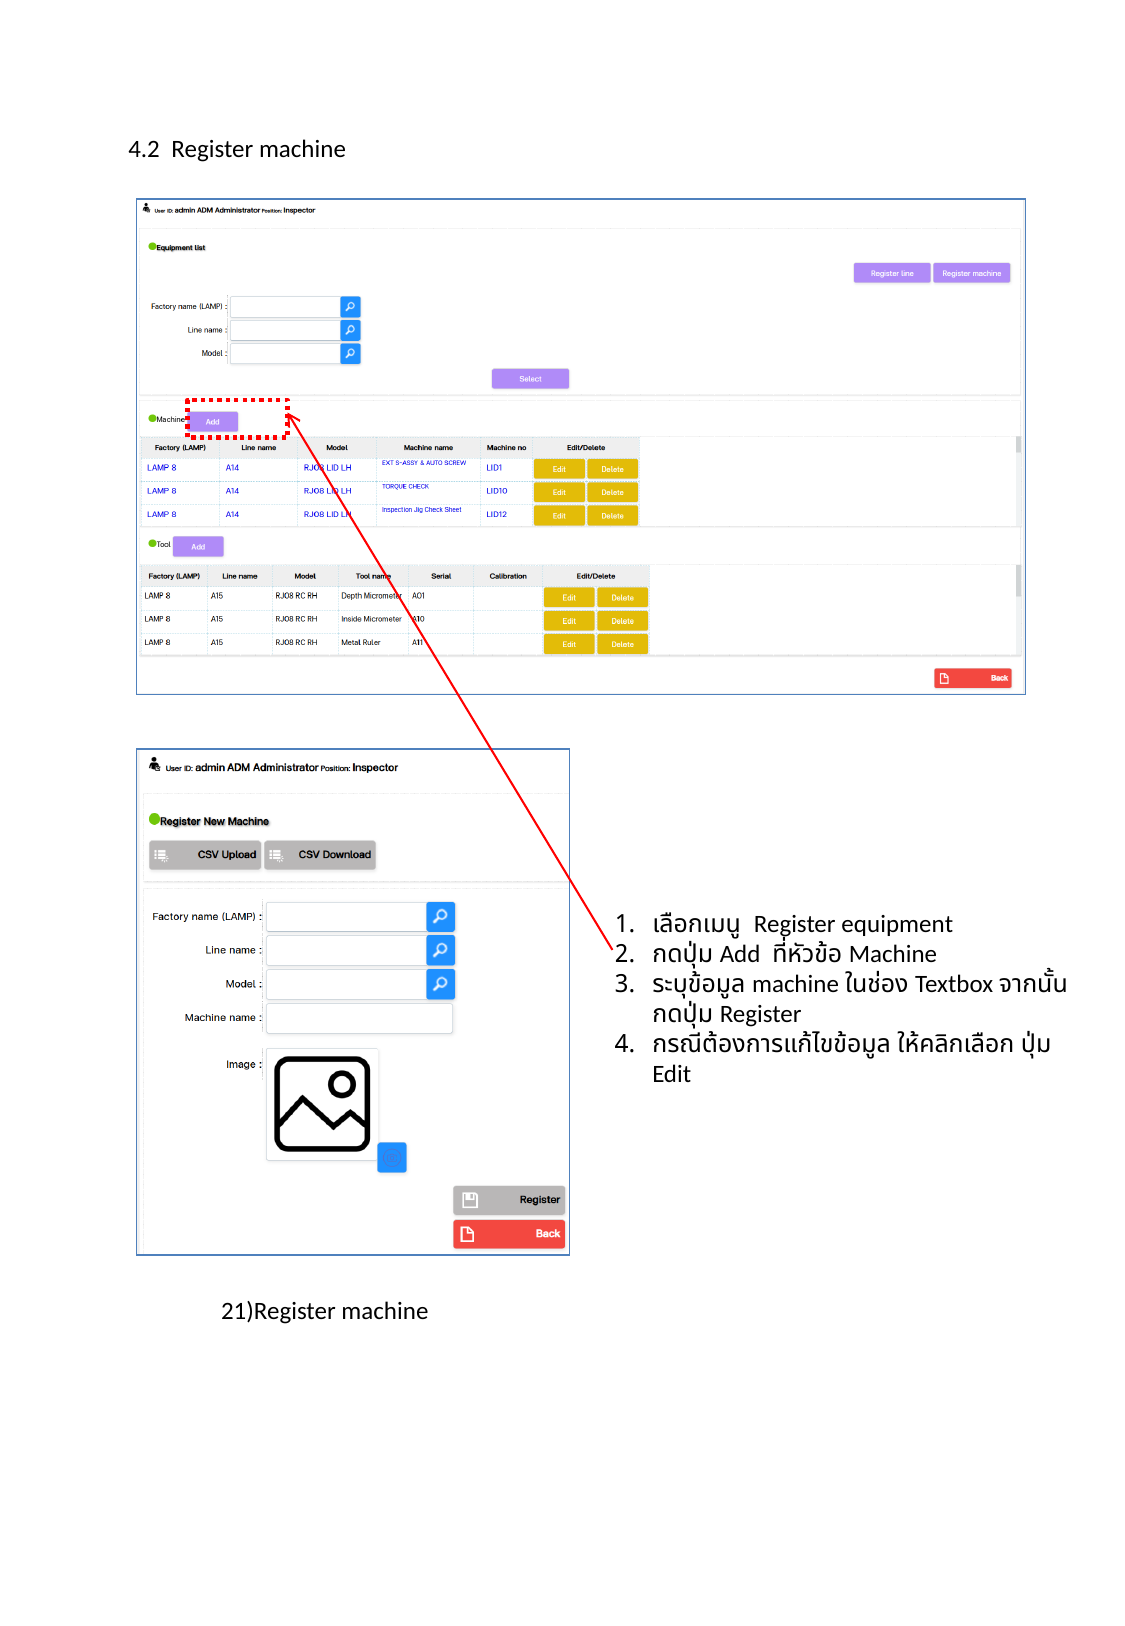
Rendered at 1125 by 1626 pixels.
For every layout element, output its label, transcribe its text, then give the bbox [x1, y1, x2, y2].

text_box เลือกเมนู Register equipment กดปุ่ม Add ที่หัวข้อ Machine ระบุข้อมูล machine ในช่อง Textbox จากนั้นกดปุ่ม Register กรณีต้องการแก้ไขข้อมูล ให้คลิกเลือก ปุ่ม Edit [600, 899, 1088, 1095]
picture [137, 749, 569, 1255]
text_box 4.2 Register machine [113, 125, 362, 170]
text_box 21)Register machine [187, 1287, 463, 1333]
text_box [180, 518, 719, 844]
picture [137, 199, 1026, 695]
